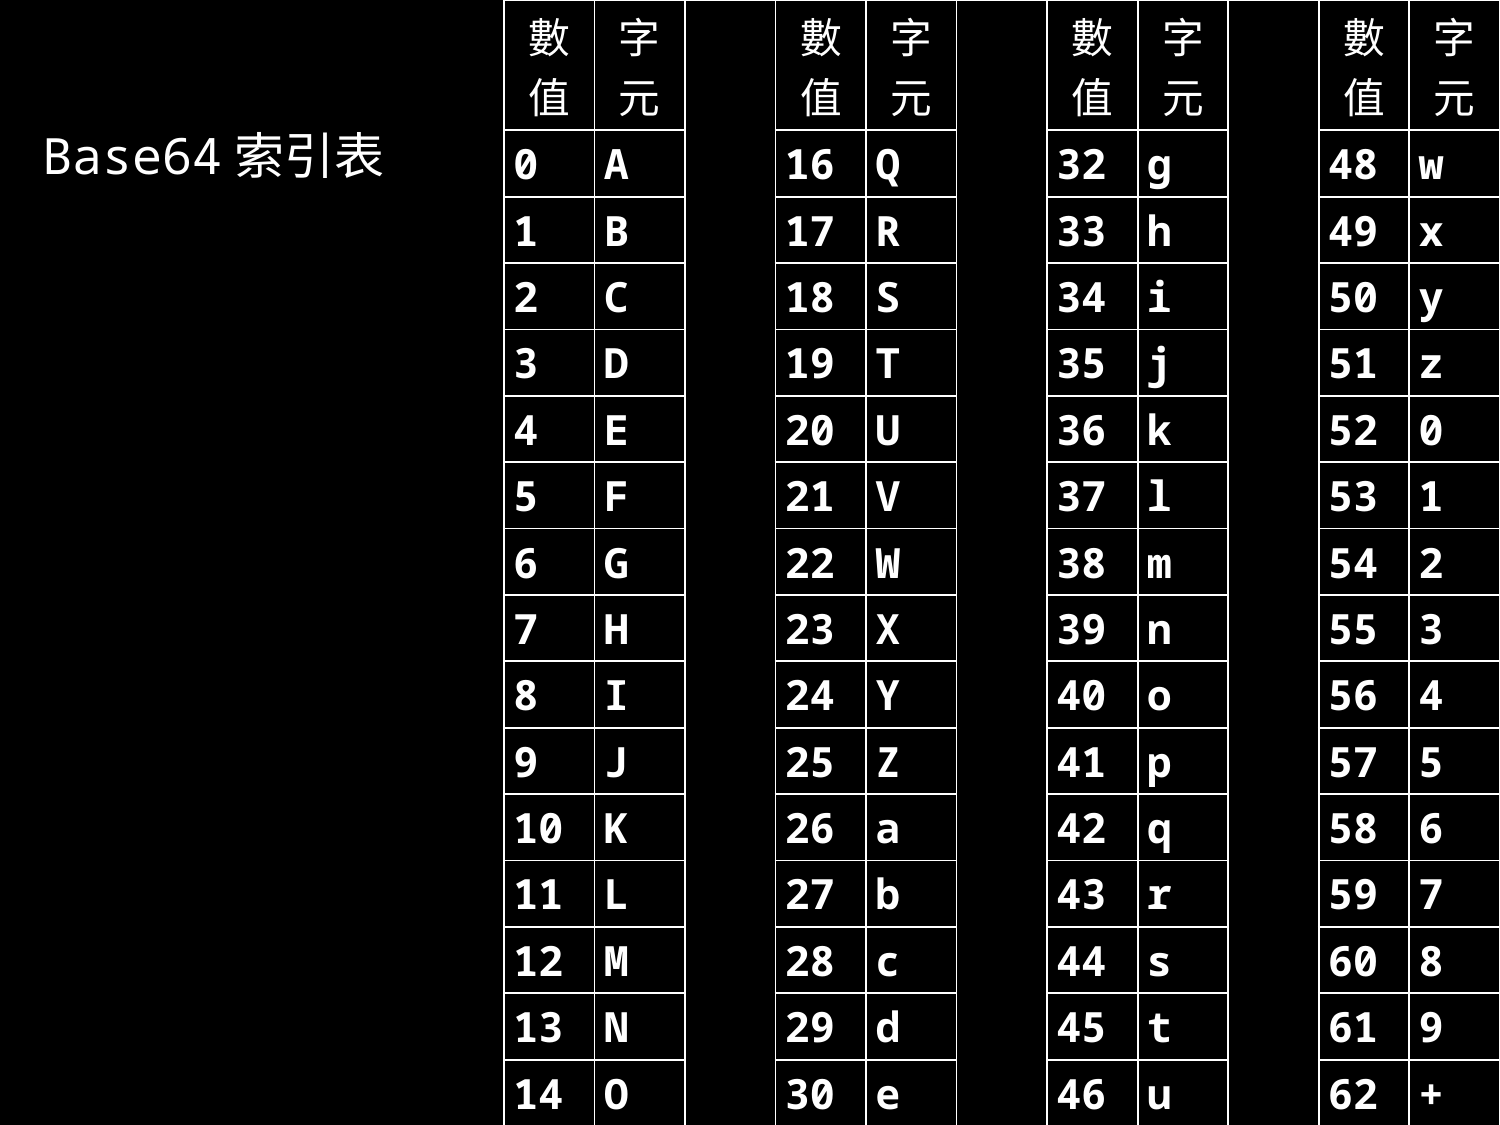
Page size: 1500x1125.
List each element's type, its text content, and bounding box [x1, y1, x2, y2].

table_cell Y [867, 662, 956, 727]
table_cell 26 [776, 795, 865, 860]
table_cell h [1139, 198, 1227, 262]
table_cell 8 [1410, 928, 1499, 992]
table_cell j [1139, 330, 1227, 395]
table_cell 19 [776, 330, 865, 395]
table_cell r [1139, 861, 1227, 926]
table_header 字元 [867, 1, 956, 129]
table_cell 58 [1320, 795, 1408, 860]
table_cell Q [867, 131, 956, 196]
table_cell L [595, 861, 684, 926]
table_cell 45 [1048, 994, 1137, 1059]
table_cell 62 [1320, 1061, 1408, 1125]
table_header 數值 [1320, 1, 1408, 129]
table_cell 51 [1320, 330, 1408, 395]
table_cell 60 [1320, 928, 1408, 992]
table_cell F [595, 463, 684, 528]
table_cell M [595, 928, 684, 992]
table_cell 39 [1048, 596, 1137, 660]
table_header 數值 [776, 1, 865, 129]
table_cell 59 [1320, 861, 1408, 926]
table_cell 52 [1320, 397, 1408, 461]
table_cell 54 [1320, 529, 1408, 594]
table_cell G [595, 529, 684, 594]
table_cell 12 [505, 928, 594, 992]
table_cell w [1410, 131, 1499, 196]
table_cell e [867, 1061, 956, 1125]
table_cell 42 [1048, 795, 1137, 860]
table_cell 1 [505, 198, 594, 262]
table_cell 6 [1410, 795, 1499, 860]
table_cell R [867, 198, 956, 262]
table_cell O [595, 1061, 684, 1125]
text_box Base64索引表 [27, 117, 400, 192]
table_header 字元 [1139, 1, 1227, 129]
table_cell 21 [776, 463, 865, 528]
table_cell 2 [1410, 529, 1499, 594]
table_cell 13 [505, 994, 594, 1059]
table_cell 4 [505, 397, 594, 461]
table_cell X [867, 596, 956, 660]
table_cell 17 [776, 198, 865, 262]
table_cell B [595, 198, 684, 262]
table_cell T [867, 330, 956, 395]
table_header [686, 1, 775, 1125]
table_cell 24 [776, 662, 865, 727]
table_header [1229, 1, 1318, 1125]
table_cell 11 [505, 861, 594, 926]
table_cell d [867, 994, 956, 1059]
table_cell 27 [776, 861, 865, 926]
table_cell 50 [1320, 264, 1408, 329]
table_cell x [1410, 198, 1499, 262]
table_cell 56 [1320, 662, 1408, 727]
table_cell 28 [776, 928, 865, 992]
table_cell 29 [776, 994, 865, 1059]
table_cell + [1410, 1061, 1499, 1125]
table_cell H [595, 596, 684, 660]
table_cell 0 [1410, 397, 1499, 461]
table_cell 37 [1048, 463, 1137, 528]
table_cell y [1410, 264, 1499, 329]
table_cell t [1139, 994, 1227, 1059]
table_cell 41 [1048, 729, 1137, 793]
table_cell s [1139, 928, 1227, 992]
table_cell k [1139, 397, 1227, 461]
table_cell Z [867, 729, 956, 793]
table_cell 57 [1320, 729, 1408, 793]
table_cell z [1410, 330, 1499, 395]
table_cell I [595, 662, 684, 727]
table_cell V [867, 463, 956, 528]
table_header 數值 [505, 1, 594, 129]
table_cell 25 [776, 729, 865, 793]
table_cell 23 [776, 596, 865, 660]
table_cell 34 [1048, 264, 1137, 329]
table_cell N [595, 994, 684, 1059]
table_cell 53 [1320, 463, 1408, 528]
table_cell 4 [1410, 662, 1499, 727]
table_cell W [867, 529, 956, 594]
table_cell 33 [1048, 198, 1137, 262]
table_cell A [595, 131, 684, 196]
table_cell 8 [505, 662, 594, 727]
table_cell 9 [1410, 994, 1499, 1059]
table_cell 35 [1048, 330, 1137, 395]
table_cell E [595, 397, 684, 461]
table_cell 40 [1048, 662, 1137, 727]
table_cell C [595, 264, 684, 329]
table_cell 48 [1320, 131, 1408, 196]
table_cell c [867, 928, 956, 992]
table_cell 43 [1048, 861, 1137, 926]
table_cell g [1139, 131, 1227, 196]
table_cell U [867, 397, 956, 461]
table_cell a [867, 795, 956, 860]
table_cell 9 [505, 729, 594, 793]
table_cell l [1139, 463, 1227, 528]
table_cell J [595, 729, 684, 793]
table_cell 46 [1048, 1061, 1137, 1125]
table_cell m [1139, 529, 1227, 594]
table_cell 61 [1320, 994, 1408, 1059]
table_cell q [1139, 795, 1227, 860]
table_cell o [1139, 662, 1227, 727]
table_cell 5 [1410, 729, 1499, 793]
table_header 字元 [1410, 1, 1499, 129]
table_cell 44 [1048, 928, 1137, 992]
table_cell p [1139, 729, 1227, 793]
table_cell 7 [505, 596, 594, 660]
table_cell 20 [776, 397, 865, 461]
table_cell D [595, 330, 684, 395]
table_cell 16 [776, 131, 865, 196]
table_cell 1 [1410, 463, 1499, 528]
table_cell 3 [505, 330, 594, 395]
table_cell K [595, 795, 684, 860]
table_cell 6 [505, 529, 594, 594]
table_cell 30 [776, 1061, 865, 1125]
table_cell 2 [505, 264, 594, 329]
table_cell 49 [1320, 198, 1408, 262]
table_cell S [867, 264, 956, 329]
table_cell u [1139, 1061, 1227, 1125]
table_cell b [867, 861, 956, 926]
table_header 字元 [595, 1, 684, 129]
table_cell 7 [1410, 861, 1499, 926]
table_cell 32 [1048, 131, 1137, 196]
table_cell 55 [1320, 596, 1408, 660]
table_cell 10 [505, 795, 594, 860]
table_cell n [1139, 596, 1227, 660]
table_cell 38 [1048, 529, 1137, 594]
table_cell 18 [776, 264, 865, 329]
table_cell 36 [1048, 397, 1137, 461]
table_header [957, 1, 1046, 1125]
table_header 數值 [1048, 1, 1137, 129]
table_cell 5 [505, 463, 594, 528]
table_cell 14 [505, 1061, 594, 1125]
table_cell 0 [505, 131, 594, 196]
table_cell i [1139, 264, 1227, 329]
table_cell 22 [776, 529, 865, 594]
table_cell 3 [1410, 596, 1499, 660]
